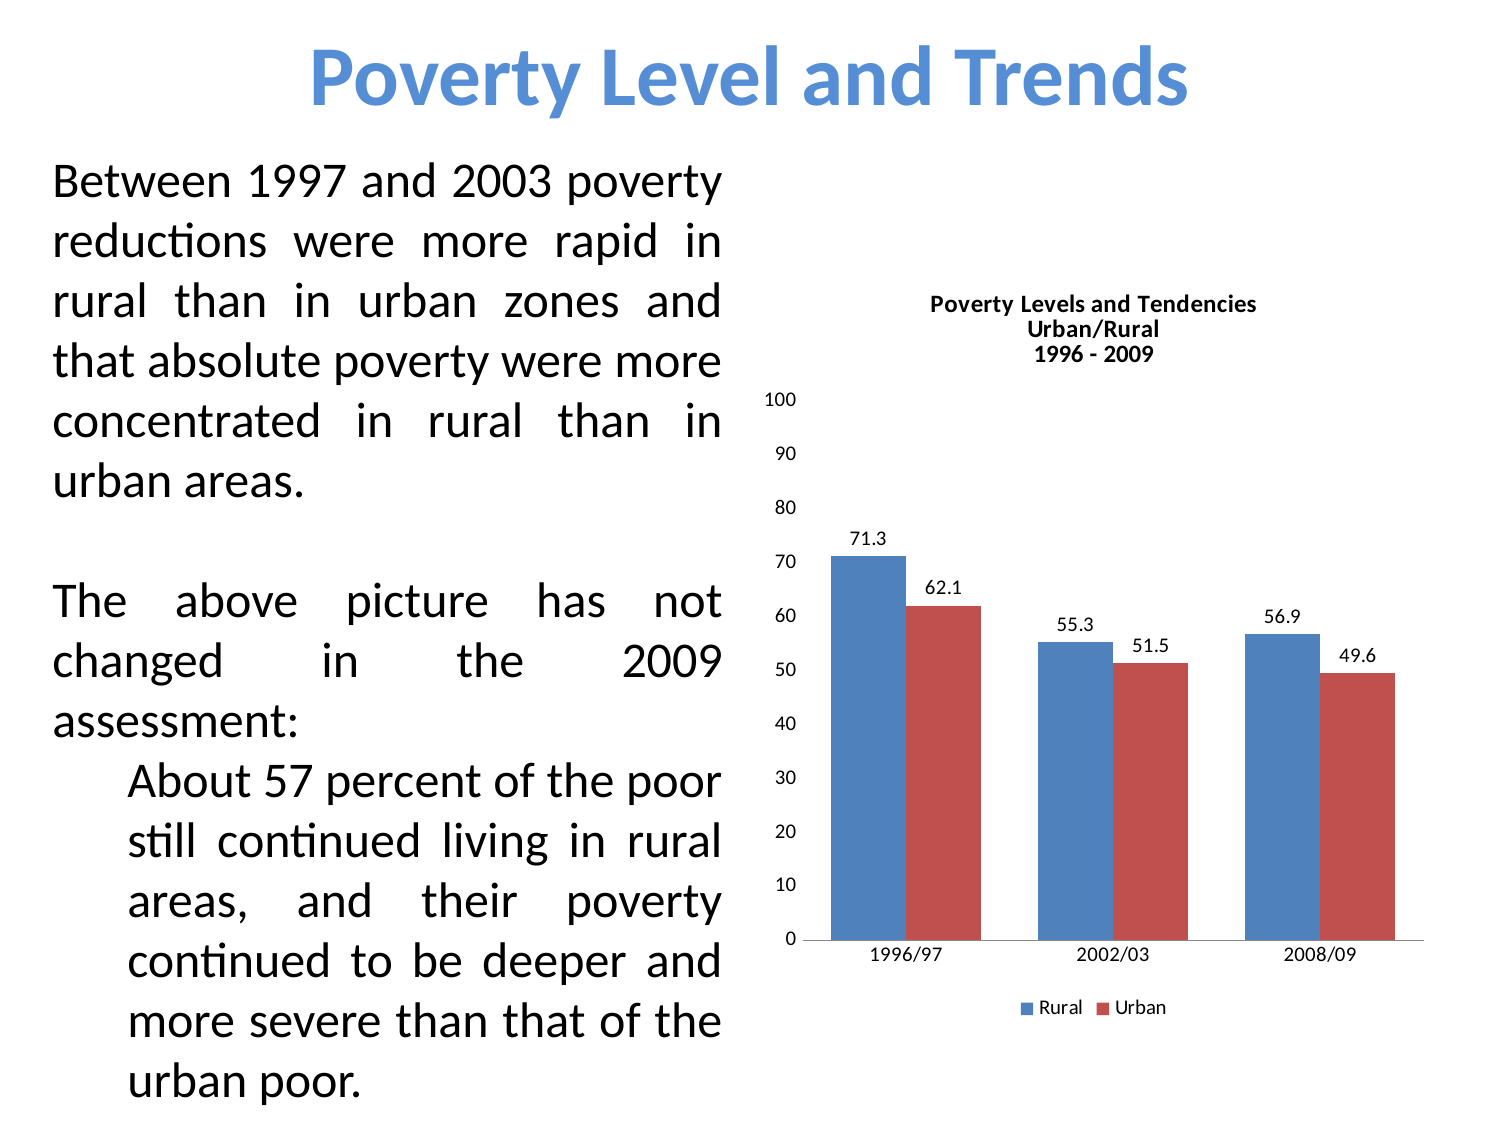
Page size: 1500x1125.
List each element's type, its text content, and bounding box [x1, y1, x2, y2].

chart [749, 262, 1438, 1026]
title Poverty Level and Trends [75, 12, 1425, 130]
text_box Between 1997 and 2003 poverty reductions were more rapid in rural than in urban zones and that absolute poverty were more concentrated in rural than in urban areas. The above picture has not changed in the 2009 assessment: About 57 percent of the poor still continued living in rural areas, and their poverty continued to be deeper and more severe than that of the urban poor. [37, 140, 738, 1116]
